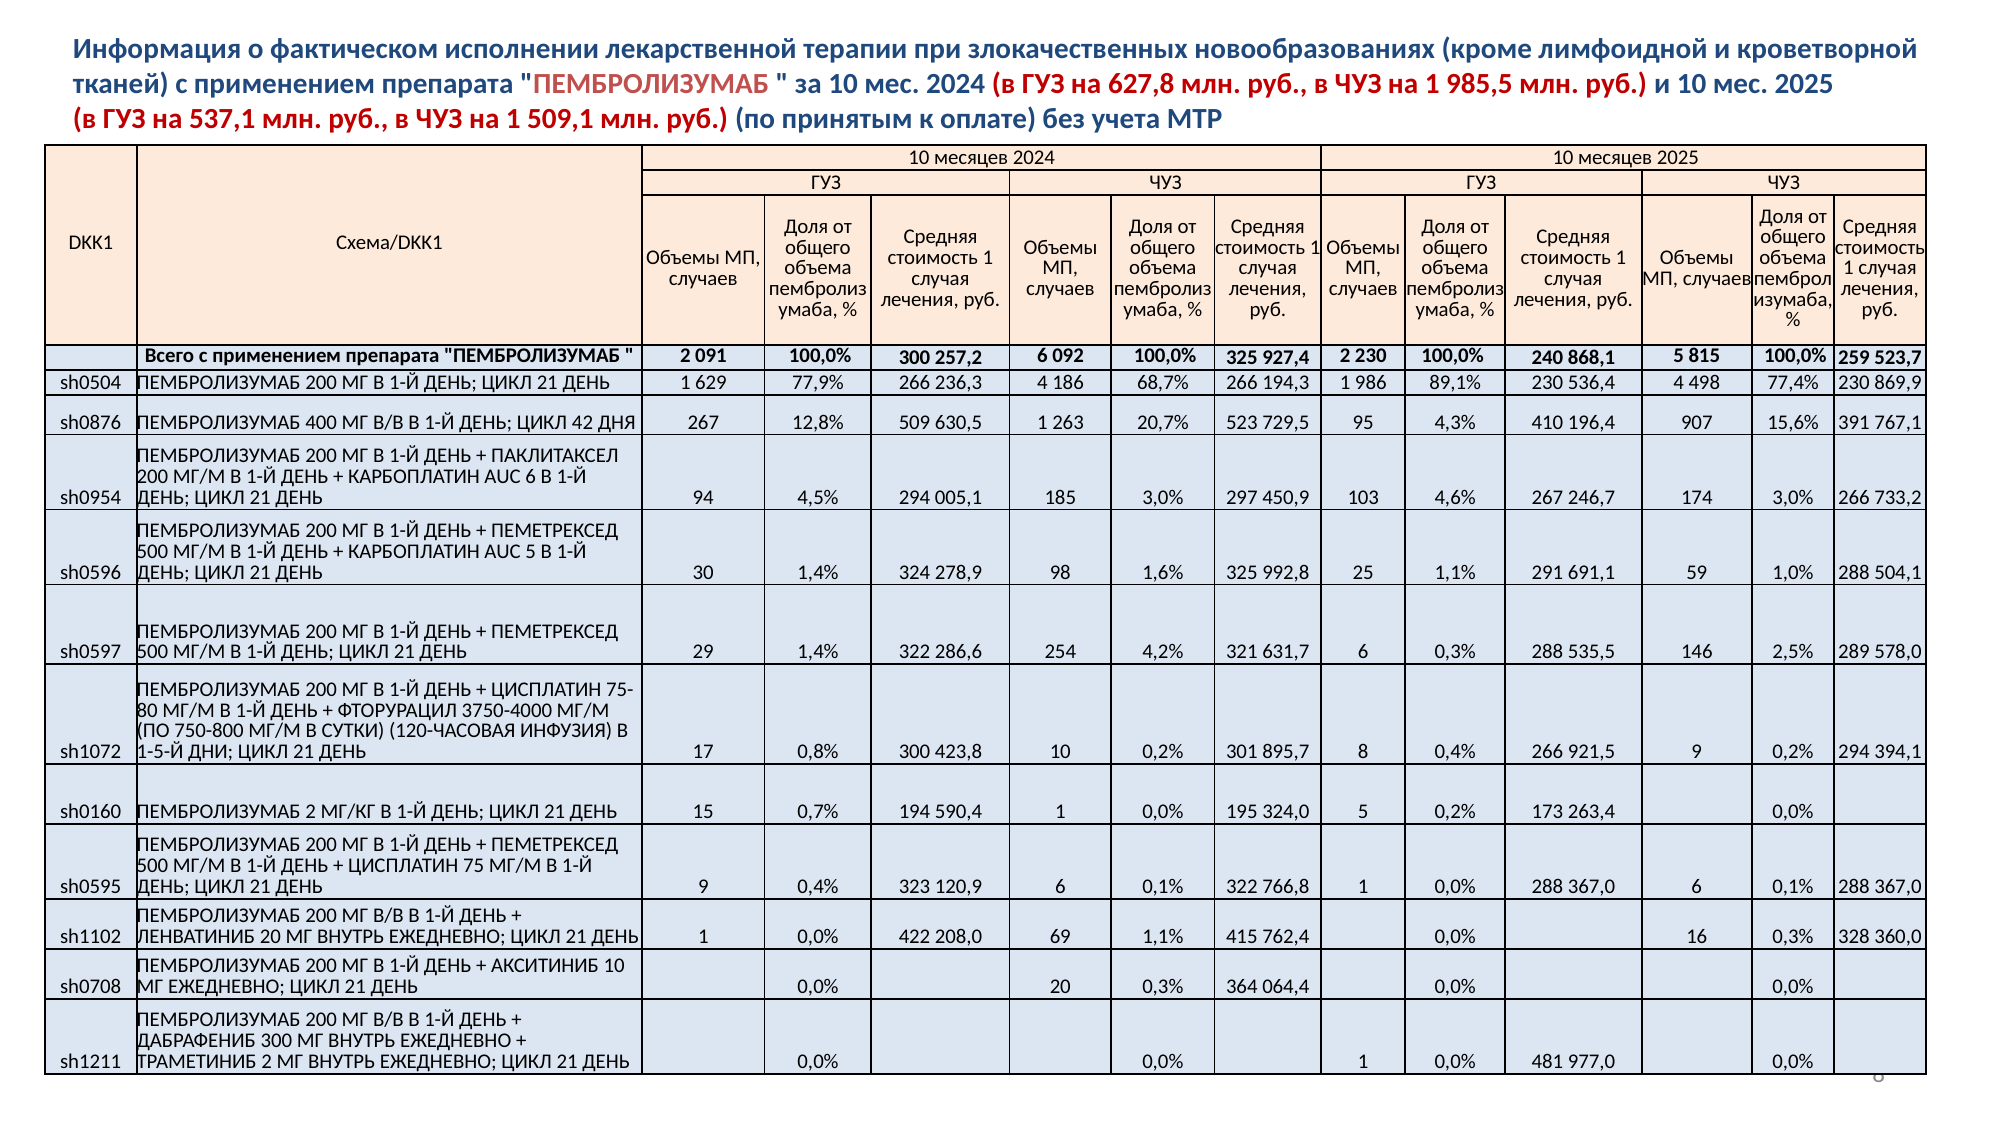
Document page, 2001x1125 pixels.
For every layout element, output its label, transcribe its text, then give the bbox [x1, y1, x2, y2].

table_cell 5 [1322, 765, 1404, 823]
table_cell 325 992,8 [1215, 510, 1320, 584]
table_cell 6 [1322, 585, 1404, 663]
table_cell 59 [1643, 510, 1751, 584]
table_cell 0,8% [765, 665, 870, 763]
table_cell sh1102 [46, 900, 136, 948]
table_cell [1322, 950, 1404, 998]
table_cell [1643, 765, 1751, 823]
table_cell Всего с применением препарата "ПЕМБРОЛИЗУМАБ " [138, 346, 641, 369]
table_cell 266 236,3 [872, 371, 1009, 394]
table_cell 3,0% [1753, 435, 1833, 509]
table_cell 15,6% [1753, 396, 1833, 434]
table_cell 95 [1322, 396, 1404, 434]
table_cell 9 [643, 825, 764, 898]
table_cell 16 [1643, 900, 1751, 948]
table_cell 20,7% [1112, 396, 1214, 434]
table_cell 328 360,0 [1835, 900, 1925, 948]
table_cell 259 523,7 [1835, 346, 1925, 369]
table_cell 266 733,2 [1835, 435, 1925, 509]
table_cell 103 [1322, 435, 1404, 509]
table_cell 4,2% [1112, 585, 1214, 663]
table_cell 4 498 [1643, 371, 1751, 394]
table_cell Объемы МП, случаев [1322, 196, 1404, 344]
table_cell 289 578,0 [1835, 585, 1925, 663]
table_cell ЧУЗ [1010, 171, 1320, 194]
table_cell 0,3% [1112, 950, 1214, 998]
table_cell 301 895,7 [1215, 665, 1320, 763]
table_cell 2 091 [643, 346, 764, 369]
table_cell 294 005,1 [872, 435, 1009, 509]
table_cell 0,0% [1753, 765, 1833, 823]
table_header 10 месяцев 2025 [1322, 146, 1925, 169]
table_cell ПЕМБРОЛИЗУМАБ 200 МГ В/В В 1-Й ДЕНЬ + ЛЕНВАТИНИБ 20 МГ ВНУТРЬ ЕЖЕДНЕВНО; ЦИКЛ 21 ДЕНЬ [138, 900, 641, 948]
table_cell sh0708 [46, 950, 136, 998]
table_cell 25 [1322, 510, 1404, 584]
table_cell 0,0% [1753, 1000, 1833, 1073]
table_cell 288 367,0 [1506, 825, 1641, 898]
table_cell ПЕМБРОЛИЗУМАБ 200 МГ В 1-Й ДЕНЬ + ЦИСПЛАТИН 75-80 МГ/М В 1-Й ДЕНЬ + ФТОРУРАЦИЛ 3750-4000 МГ/М (ПО 750-800 МГ/М В СУТКИ) (120-ЧАСОВАЯ ИНФУЗИЯ) В 1-5-Й ДНИ; ЦИКЛ 21 ДЕНЬ [138, 665, 641, 763]
table_cell 0,0% [1406, 900, 1504, 948]
table_cell 20 [1010, 950, 1110, 998]
table_cell 6 [1643, 825, 1751, 898]
table_cell 1 986 [1322, 371, 1404, 394]
table_cell 1 [1010, 765, 1110, 823]
table_cell 1 [643, 900, 764, 948]
table_cell 0,0% [1406, 825, 1504, 898]
table_cell 254 [1010, 585, 1110, 663]
table_cell 0,0% [1406, 950, 1504, 998]
table_cell ПЕМБРОЛИЗУМАБ 200 МГ В 1-Й ДЕНЬ + ПЕМЕТРЕКСЕД 500 МГ/М В 1-Й ДЕНЬ + ЦИСПЛАТИН 75 МГ/М В 1-Й ДЕНЬ; ЦИКЛ 21 ДЕНЬ [138, 825, 641, 898]
table_cell 173 263,4 [1506, 765, 1641, 823]
table_cell 0,0% [1112, 765, 1214, 823]
table_cell 410 196,4 [1506, 396, 1641, 434]
table_cell [1506, 950, 1641, 998]
table_cell ЧУЗ [1643, 171, 1925, 194]
table_cell 98 [1010, 510, 1110, 584]
table_cell ПЕМБРОЛИЗУМАБ 200 МГ В/В В 1-Й ДЕНЬ + ДАБРАФЕНИБ 300 МГ ВНУТРЬ ЕЖЕДНЕВНО + ТРАМЕТИНИБ 2 МГ ВНУТРЬ ЕЖЕДНЕВНО; ЦИКЛ 21 ДЕНЬ [138, 1000, 641, 1073]
table_cell 391 767,1 [1835, 396, 1925, 434]
table_cell 230 869,9 [1835, 371, 1925, 394]
table_cell Средняя стоимость 1 случая лечения, руб. [872, 196, 1009, 344]
table_cell 100,0% [1112, 346, 1214, 369]
table_cell 266 921,5 [1506, 665, 1641, 763]
table_cell 17 [643, 665, 764, 763]
table_cell 267 246,7 [1506, 435, 1641, 509]
table_cell Объемы МП, случаев [643, 196, 764, 344]
table_cell 1 [1322, 825, 1404, 898]
table_cell 322 286,6 [872, 585, 1009, 663]
table_cell 100,0% [1753, 346, 1833, 369]
table_cell [1835, 950, 1925, 998]
table_cell ПЕМБРОЛИЗУМАБ 200 МГ В 1-Й ДЕНЬ; ЦИКЛ 21 ДЕНЬ [138, 371, 641, 394]
table_cell 77,4% [1753, 371, 1833, 394]
table_cell Доля от общего объема пембролизумаба, % [1406, 196, 1504, 344]
table_cell 0,0% [765, 950, 870, 998]
table_cell sh1211 [46, 1000, 136, 1073]
table_cell 288 504,1 [1835, 510, 1925, 584]
table_cell 1 629 [643, 371, 764, 394]
table_cell 9 [1643, 665, 1751, 763]
table_cell 0,0% [1753, 950, 1833, 998]
table_cell sh0160 [46, 765, 136, 823]
text_box Информация о фактическом исполнении лекарственной терапии при злокачественных новообразованиях (кроме лимфоидной и кроветворной тканей) с применением препарата "ПЕМБРОЛИЗУМАБ " за 10 мес. 2024 (в ГУЗ на 627,8 млн. руб., в ЧУЗ на 1 985,5 млн. руб.) и 10 мес. 2025 (в ГУЗ на 537,1 млн. руб., в ЧУЗ на 1 509,1 млн. руб.) (по принятым к оплате) без учета МТР [58, 22, 2000, 142]
table_cell ПЕМБРОЛИЗУМАБ 200 МГ В 1-Й ДЕНЬ + ПЕМЕТРЕКСЕД 500 МГ/М В 1-Й ДЕНЬ; ЦИКЛ 21 ДЕНЬ [138, 585, 641, 663]
table_header DKK1 [46, 146, 136, 344]
table_cell 195 324,0 [1215, 765, 1320, 823]
table_cell 1 [1322, 1000, 1404, 1073]
table_cell Доля от общего объема пембролизумаба, % [765, 196, 870, 344]
table_cell [1643, 950, 1751, 998]
table_cell 0,0% [1112, 1000, 1214, 1073]
table_cell 0,7% [765, 765, 870, 823]
table_cell 364 064,4 [1215, 950, 1320, 998]
table_cell 0,2% [1112, 665, 1214, 763]
table_cell [1215, 1000, 1320, 1073]
table_cell 68,7% [1112, 371, 1214, 394]
table_cell 0,4% [765, 825, 870, 898]
table_cell 77,9% [765, 371, 870, 394]
table_cell 10 [1010, 665, 1110, 763]
table_cell 4 186 [1010, 371, 1110, 394]
table_cell [643, 1000, 764, 1073]
table_cell 185 [1010, 435, 1110, 509]
table_cell Средняя стоимость 1 случая лечения, руб. [1506, 196, 1641, 344]
table_cell 6 [1010, 825, 1110, 898]
table_cell sh0595 [46, 825, 136, 898]
table_cell 0,3% [1406, 585, 1504, 663]
table_header 10 месяцев 2024 [643, 146, 1320, 169]
table_cell Объемы МП, случаев [1010, 196, 1110, 344]
table_cell 325 927,4 [1215, 346, 1320, 369]
table_cell Доля от общего объема пембролизумаба, % [1753, 196, 1833, 344]
table_cell 288 367,0 [1835, 825, 1925, 898]
table_cell 1 263 [1010, 396, 1110, 434]
table_cell ПЕМБРОЛИЗУМАБ 200 МГ В 1-Й ДЕНЬ + ПЕМЕТРЕКСЕД 500 МГ/М В 1-Й ДЕНЬ + КАРБОПЛАТИН AUC 5 В 1-Й ДЕНЬ; ЦИКЛ 21 ДЕНЬ [138, 510, 641, 584]
table_cell 288 535,5 [1506, 585, 1641, 663]
table_cell ПЕМБРОЛИЗУМАБ 2 МГ/КГ В 1-Й ДЕНЬ; ЦИКЛ 21 ДЕНЬ [138, 765, 641, 823]
table_cell 4,5% [765, 435, 870, 509]
slide_number 8 [1433, 1075, 1900, 1103]
table_cell 29 [643, 585, 764, 663]
table_cell Средняя стоимость 1 случая лечения, руб. [1215, 196, 1320, 344]
table_cell 146 [1643, 585, 1751, 663]
table_cell 6 092 [1010, 346, 1110, 369]
table_cell 3,0% [1112, 435, 1214, 509]
table_cell 2 230 [1322, 346, 1404, 369]
table_cell [872, 950, 1009, 998]
table_cell 1,6% [1112, 510, 1214, 584]
table_cell 481 977,0 [1506, 1000, 1641, 1073]
table_cell 266 194,3 [1215, 371, 1320, 394]
table_cell 30 [643, 510, 764, 584]
table_cell 297 450,9 [1215, 435, 1320, 509]
table_cell 0,1% [1753, 825, 1833, 898]
table_cell sh0876 [46, 396, 136, 434]
table_cell 324 278,9 [872, 510, 1009, 584]
table_cell 0,3% [1753, 900, 1833, 948]
table_cell 0,2% [1753, 665, 1833, 763]
table_cell 322 766,8 [1215, 825, 1320, 898]
table_cell 323 120,9 [872, 825, 1009, 898]
table_cell 422 208,0 [872, 900, 1009, 948]
table_cell sh0504 [46, 371, 136, 394]
table_cell [1322, 900, 1404, 948]
table_cell ГУЗ [643, 171, 1009, 194]
table_cell [46, 346, 136, 369]
table_cell 294 394,1 [1835, 665, 1925, 763]
table_cell 15 [643, 765, 764, 823]
table_cell [1835, 765, 1925, 823]
table_cell 69 [1010, 900, 1110, 948]
table_cell 509 630,5 [872, 396, 1009, 434]
table_cell ПЕМБРОЛИЗУМАБ 200 МГ В 1-Й ДЕНЬ + ПАКЛИТАКСЕЛ 200 МГ/М В 1-Й ДЕНЬ + КАРБОПЛАТИН AUC 6 В 1-Й ДЕНЬ; ЦИКЛ 21 ДЕНЬ [138, 435, 641, 509]
table_cell 230 536,4 [1506, 371, 1641, 394]
table_cell 8 [1322, 665, 1404, 763]
table_cell Объемы МП, случаев [1643, 196, 1751, 344]
table_cell 1,4% [765, 510, 870, 584]
table_header Схема/DKK1 [138, 146, 641, 344]
table_cell 94 [643, 435, 764, 509]
table_cell [1835, 1000, 1925, 1073]
table_cell 321 631,7 [1215, 585, 1320, 663]
table_cell 300 257,2 [872, 346, 1009, 369]
table_cell 300 423,8 [872, 665, 1009, 763]
table_cell 291 691,1 [1506, 510, 1641, 584]
table_cell 100,0% [1406, 346, 1504, 369]
table_cell [643, 950, 764, 998]
table_cell 0,1% [1112, 825, 1214, 898]
table_cell 0,0% [765, 900, 870, 948]
table_cell ПЕМБРОЛИЗУМАБ 400 МГ В/В В 1-Й ДЕНЬ; ЦИКЛ 42 ДНЯ [138, 396, 641, 434]
table_cell 0,2% [1406, 765, 1504, 823]
table_cell sh0596 [46, 510, 136, 584]
table_cell 267 [643, 396, 764, 434]
table_cell [1506, 900, 1641, 948]
table_cell 4,6% [1406, 435, 1504, 509]
table_cell 0,0% [1406, 1000, 1504, 1073]
table_cell 1,4% [765, 585, 870, 663]
table_cell sh1072 [46, 665, 136, 763]
table_cell 174 [1643, 435, 1751, 509]
table_cell 194 590,4 [872, 765, 1009, 823]
table_cell 415 762,4 [1215, 900, 1320, 948]
table_cell sh0954 [46, 435, 136, 509]
table_cell 2,5% [1753, 585, 1833, 663]
table_cell 0,0% [765, 1000, 870, 1073]
table_cell 1,0% [1753, 510, 1833, 584]
table_cell sh0597 [46, 585, 136, 663]
table_cell ПЕМБРОЛИЗУМАБ 200 МГ В 1-Й ДЕНЬ + АКСИТИНИБ 10 МГ ЕЖЕДНЕВНО; ЦИКЛ 21 ДЕНЬ [138, 950, 641, 998]
table_cell [1010, 1000, 1110, 1073]
table_cell 4,3% [1406, 396, 1504, 434]
table_cell 1,1% [1112, 900, 1214, 948]
table_cell [872, 1000, 1009, 1073]
table_cell Доля от общего объема пембролизумаба, % [1112, 196, 1214, 344]
table_cell 907 [1643, 396, 1751, 434]
table_cell 100,0% [765, 346, 870, 369]
table_cell 89,1% [1406, 371, 1504, 394]
table_cell Средняя стоимость 1 случая лечения, руб. [1835, 196, 1925, 344]
table_cell [1643, 1000, 1751, 1073]
table_cell 12,8% [765, 396, 870, 434]
table_cell 1,1% [1406, 510, 1504, 584]
table_cell ГУЗ [1322, 171, 1641, 194]
table_cell 523 729,5 [1215, 396, 1320, 434]
table_cell 0,4% [1406, 665, 1504, 763]
table_cell 5 815 [1643, 346, 1751, 369]
table_cell 240 868,1 [1506, 346, 1641, 369]
